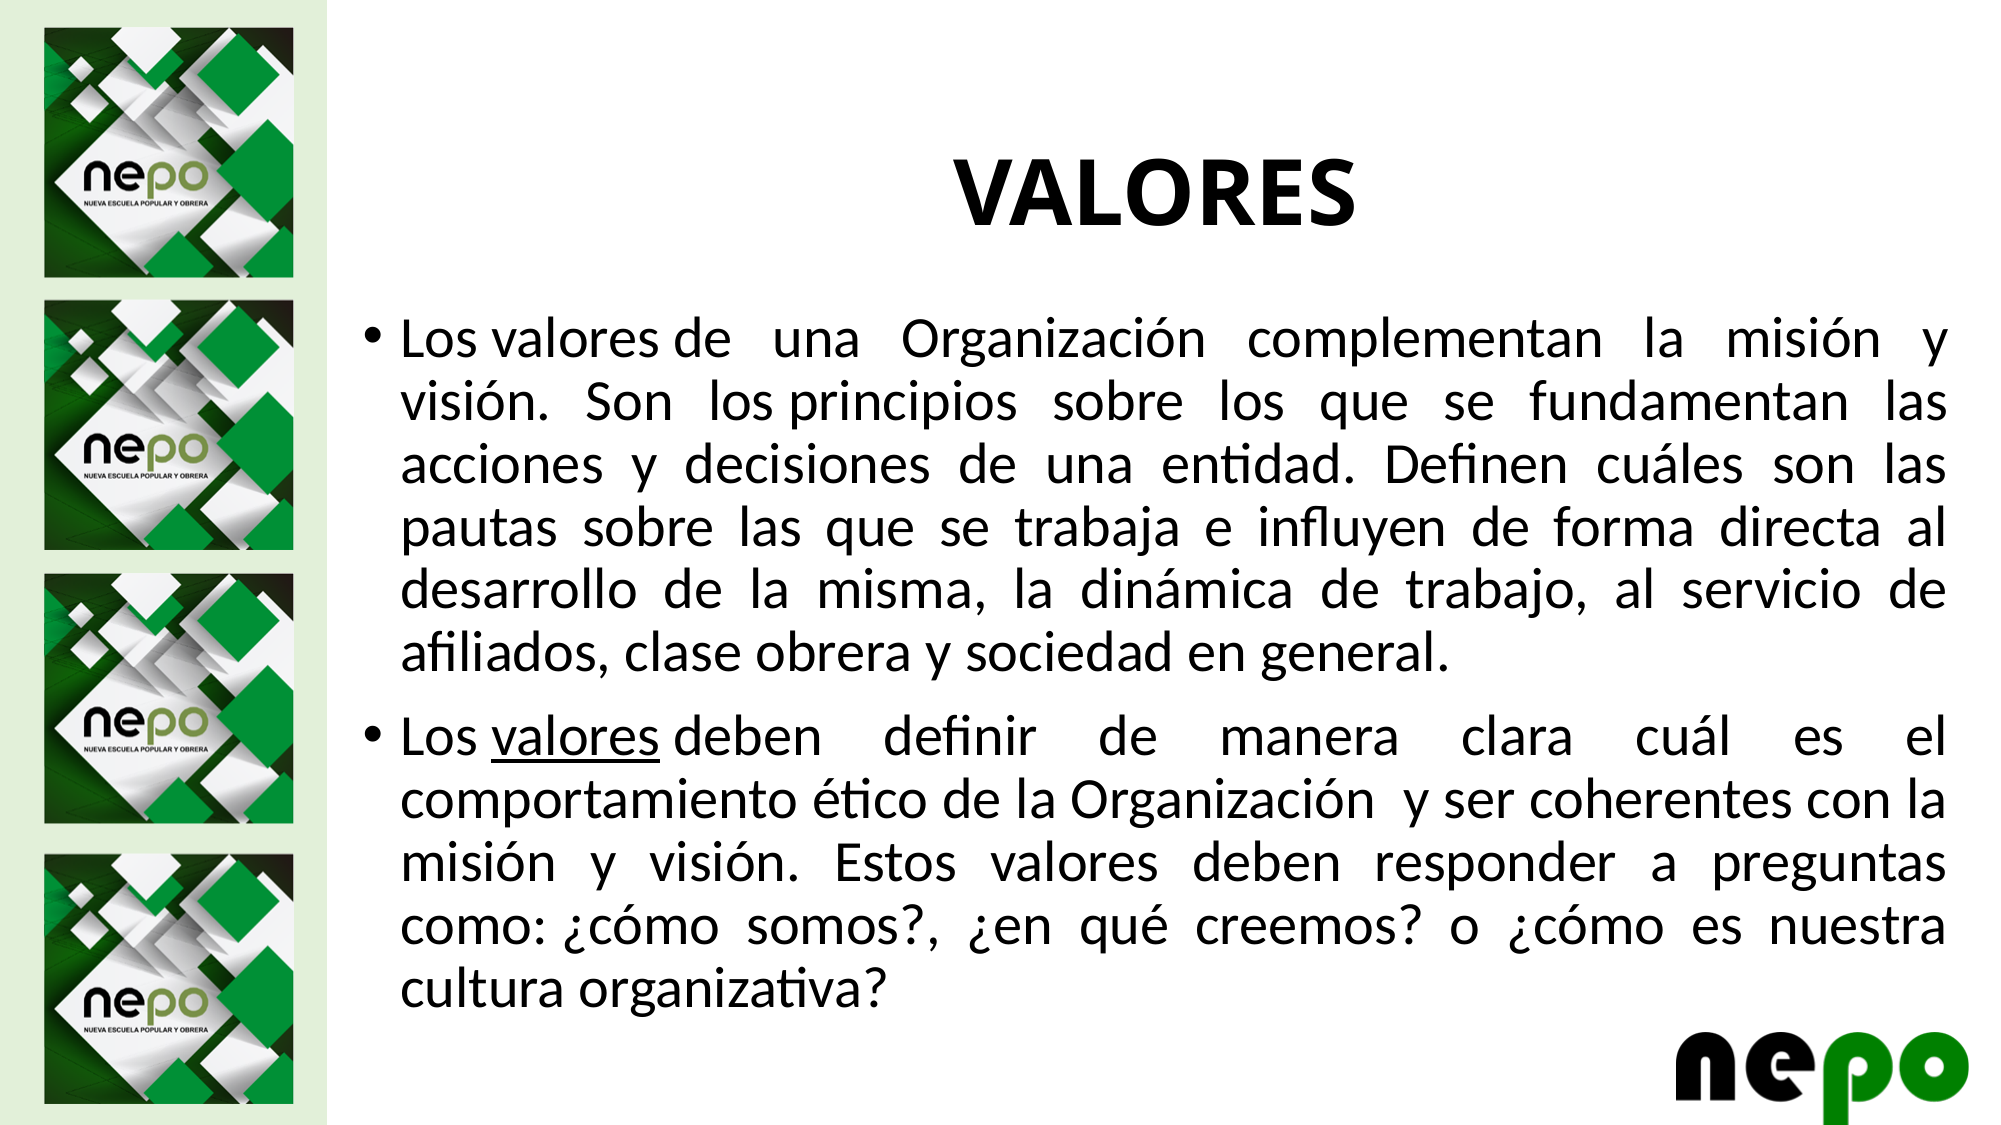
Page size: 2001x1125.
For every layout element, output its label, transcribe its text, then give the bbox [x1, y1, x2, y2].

list Los valores de una Organización complementan la misión y visión. Son los principios sobre los que se fundamentan las acciones y decisiones de una entidad. Definen cuáles son las pautas sobre las que se trabaja e influyen de forma directa al desarrollo de la misma, la dinámica de trabajo, al servicio de afiliados, clase obrera y sociedad en general. Los valores deben definir de manera clara cuál es el comportamiento ético de la Organización y ser coherentes con la misión y visión. Estos valores deben responder a preguntas como: ¿cómo somos?, ¿en qué creemos? o ¿cómo es nuestra cultura organizativa? [347, 299, 1964, 1014]
picture [1676, 1032, 1969, 1125]
title VALORES [347, 138, 1964, 271]
picture [0, 0, 327, 1125]
